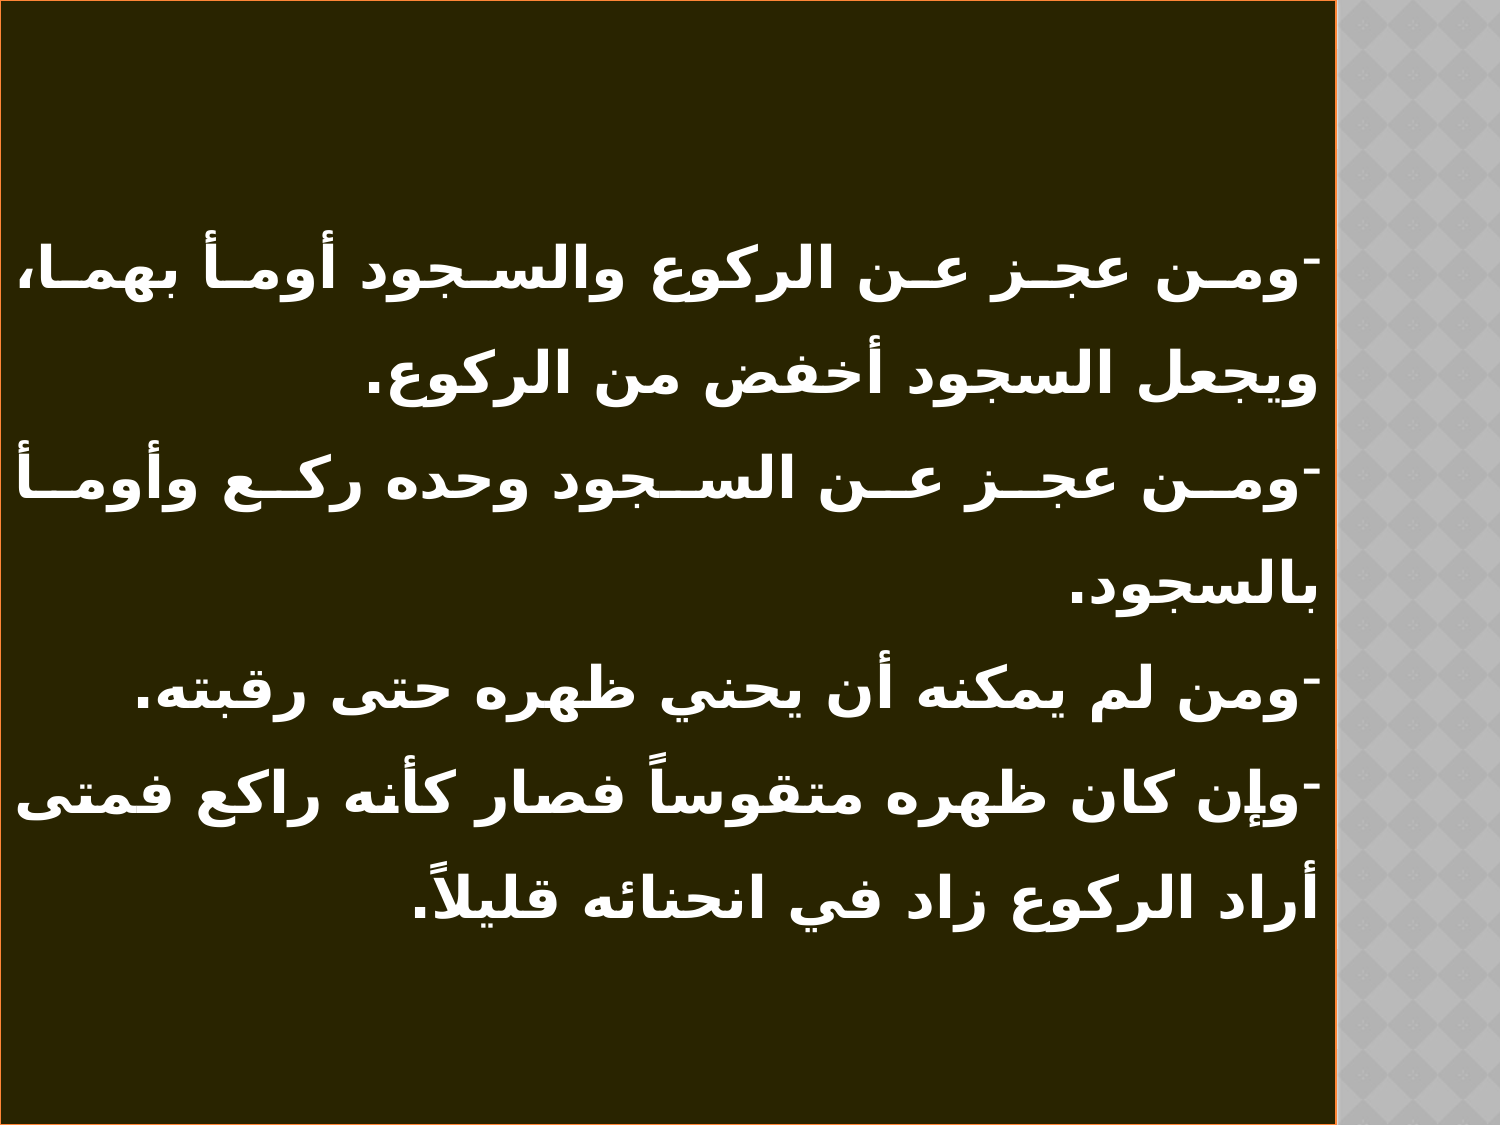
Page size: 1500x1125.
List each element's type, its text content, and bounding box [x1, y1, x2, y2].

text_box ومن عجز عن الركوع والسجود أومأ بهما، ويجعل السجود أخفض من الركوع. ومن عجز عن السجود وحده ركع وأومأ بالسجود. ومن لم يمكنه أن يحني ظهره حتى رقبته. وإن كان ظهره متقوساً فصار كأنه راكع فمتى أراد الركوع زاد في انحنائه قليلاً. [0, 0, 1337, 1125]
